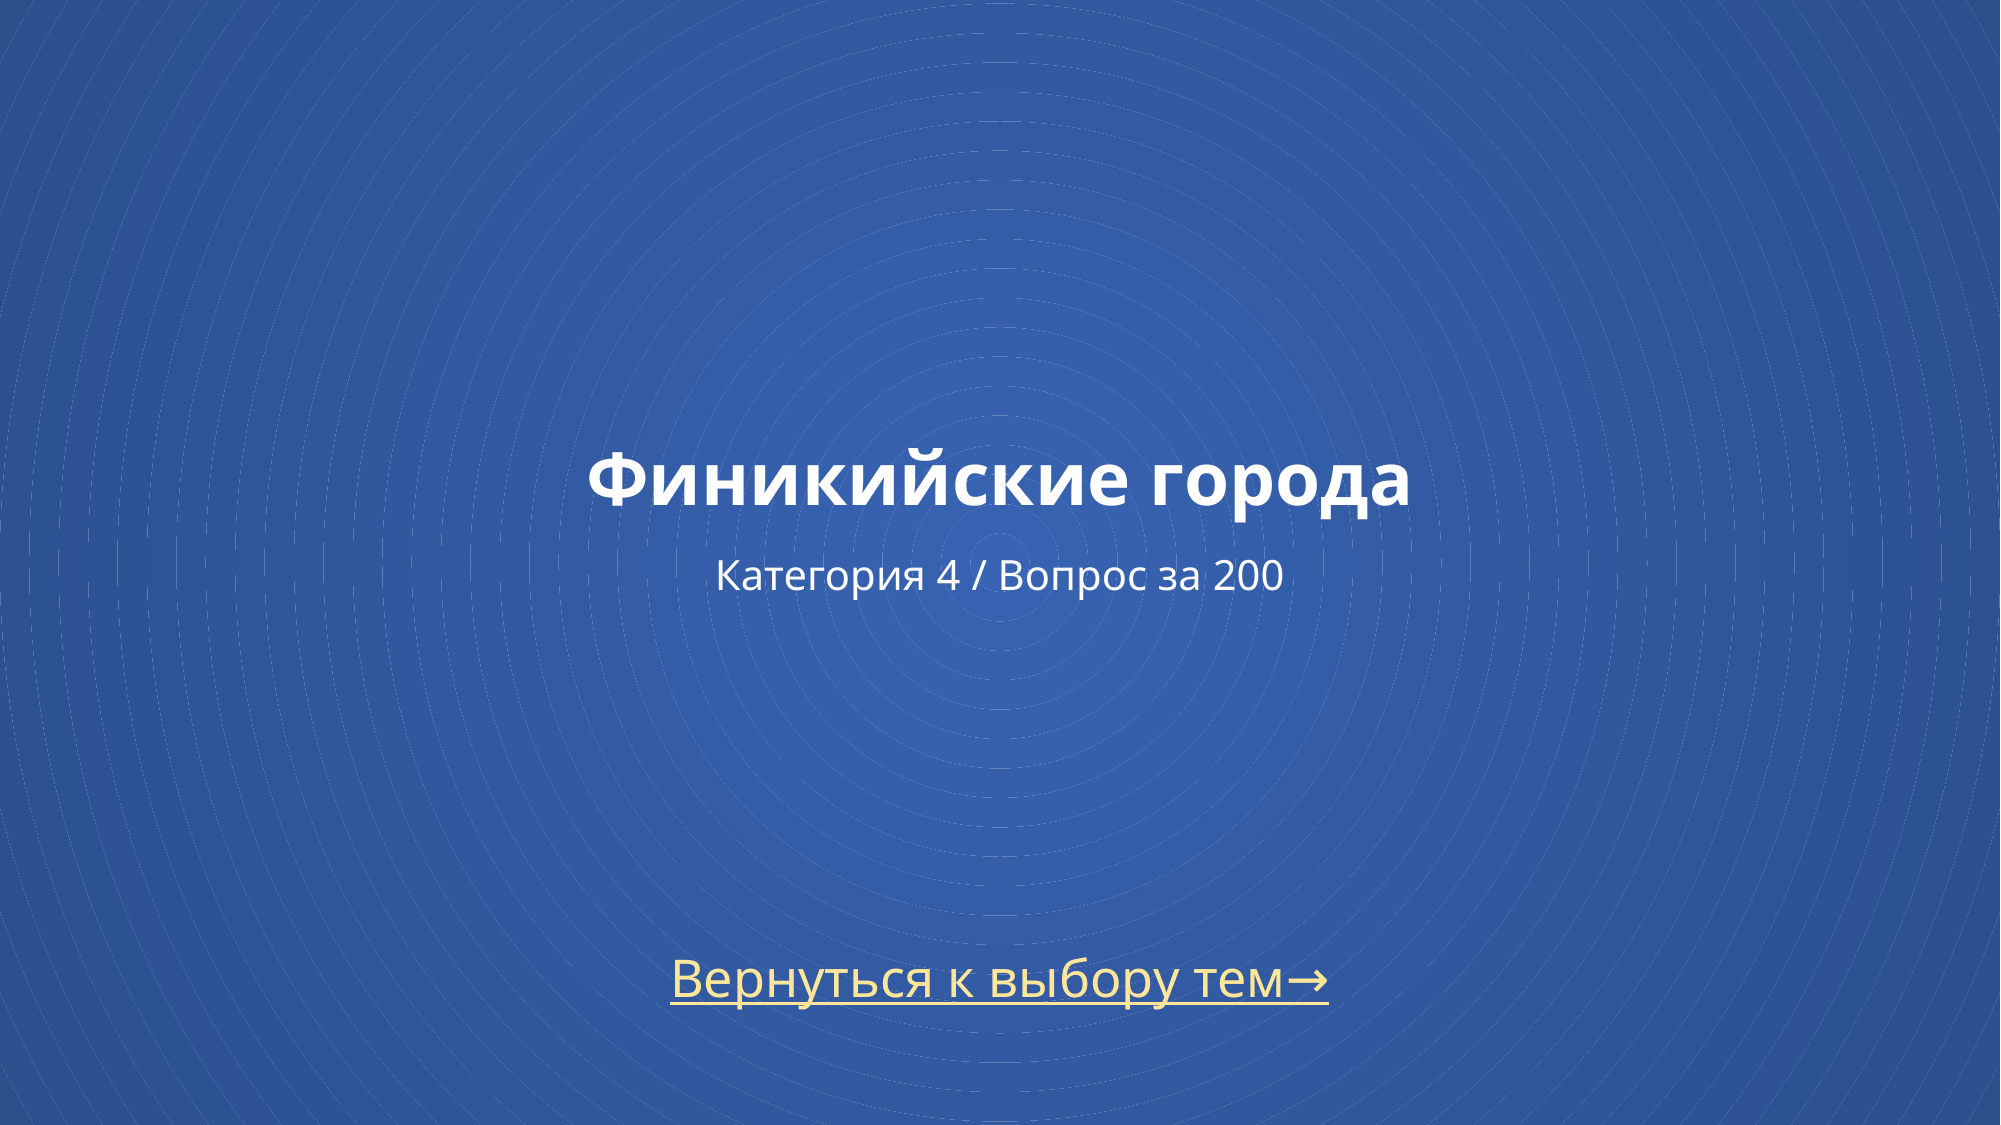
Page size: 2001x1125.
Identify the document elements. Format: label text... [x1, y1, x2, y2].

title Финикийские города Категория 4 / Вопрос за 200 [117, 396, 1883, 646]
text_box Вернуться к выбору тем→ [655, 938, 1345, 1016]
